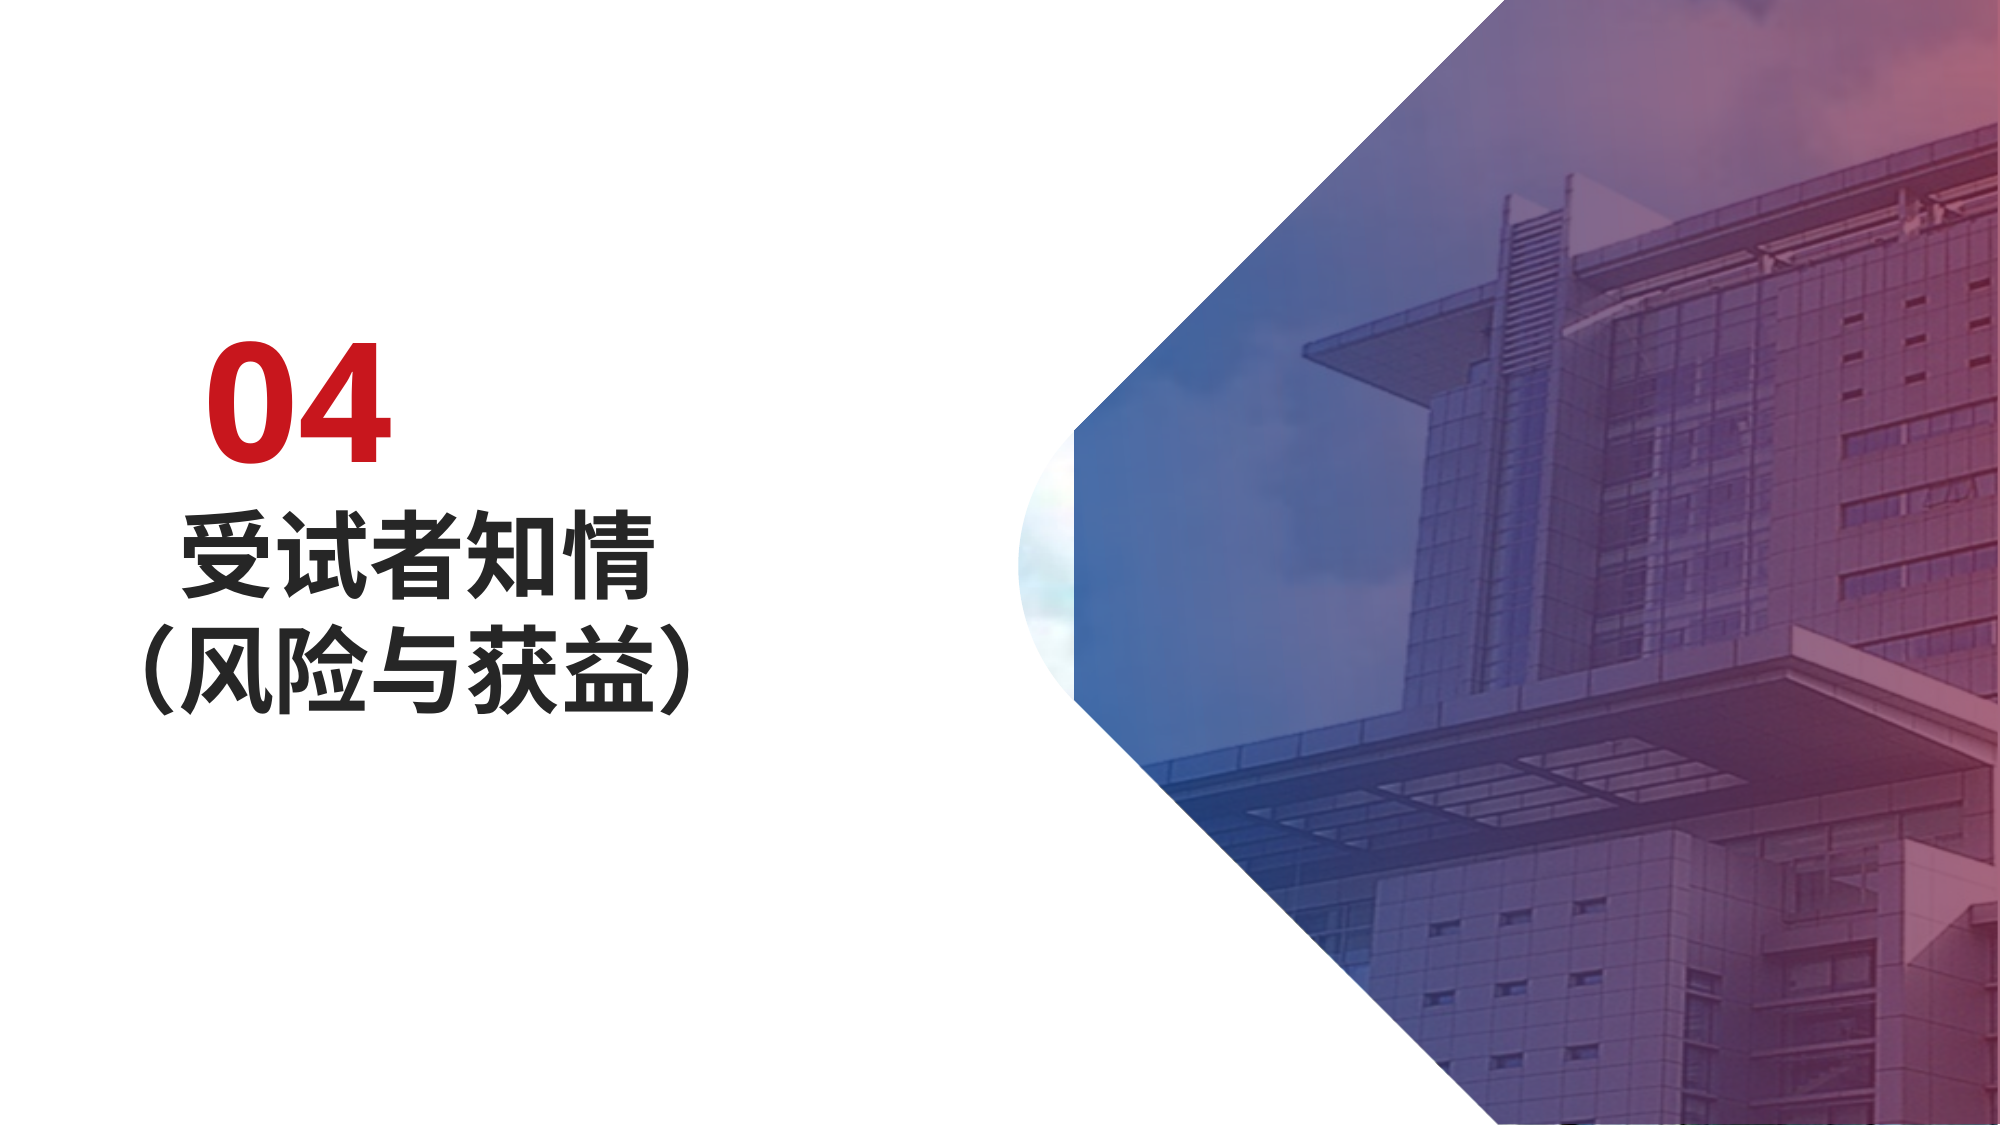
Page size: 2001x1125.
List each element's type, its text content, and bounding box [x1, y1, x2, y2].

text_box [1017, 0, 2000, 1125]
text_box 04 [188, 288, 409, 488]
text_box 受试者知情 （风险与获益） [67, 488, 768, 733]
